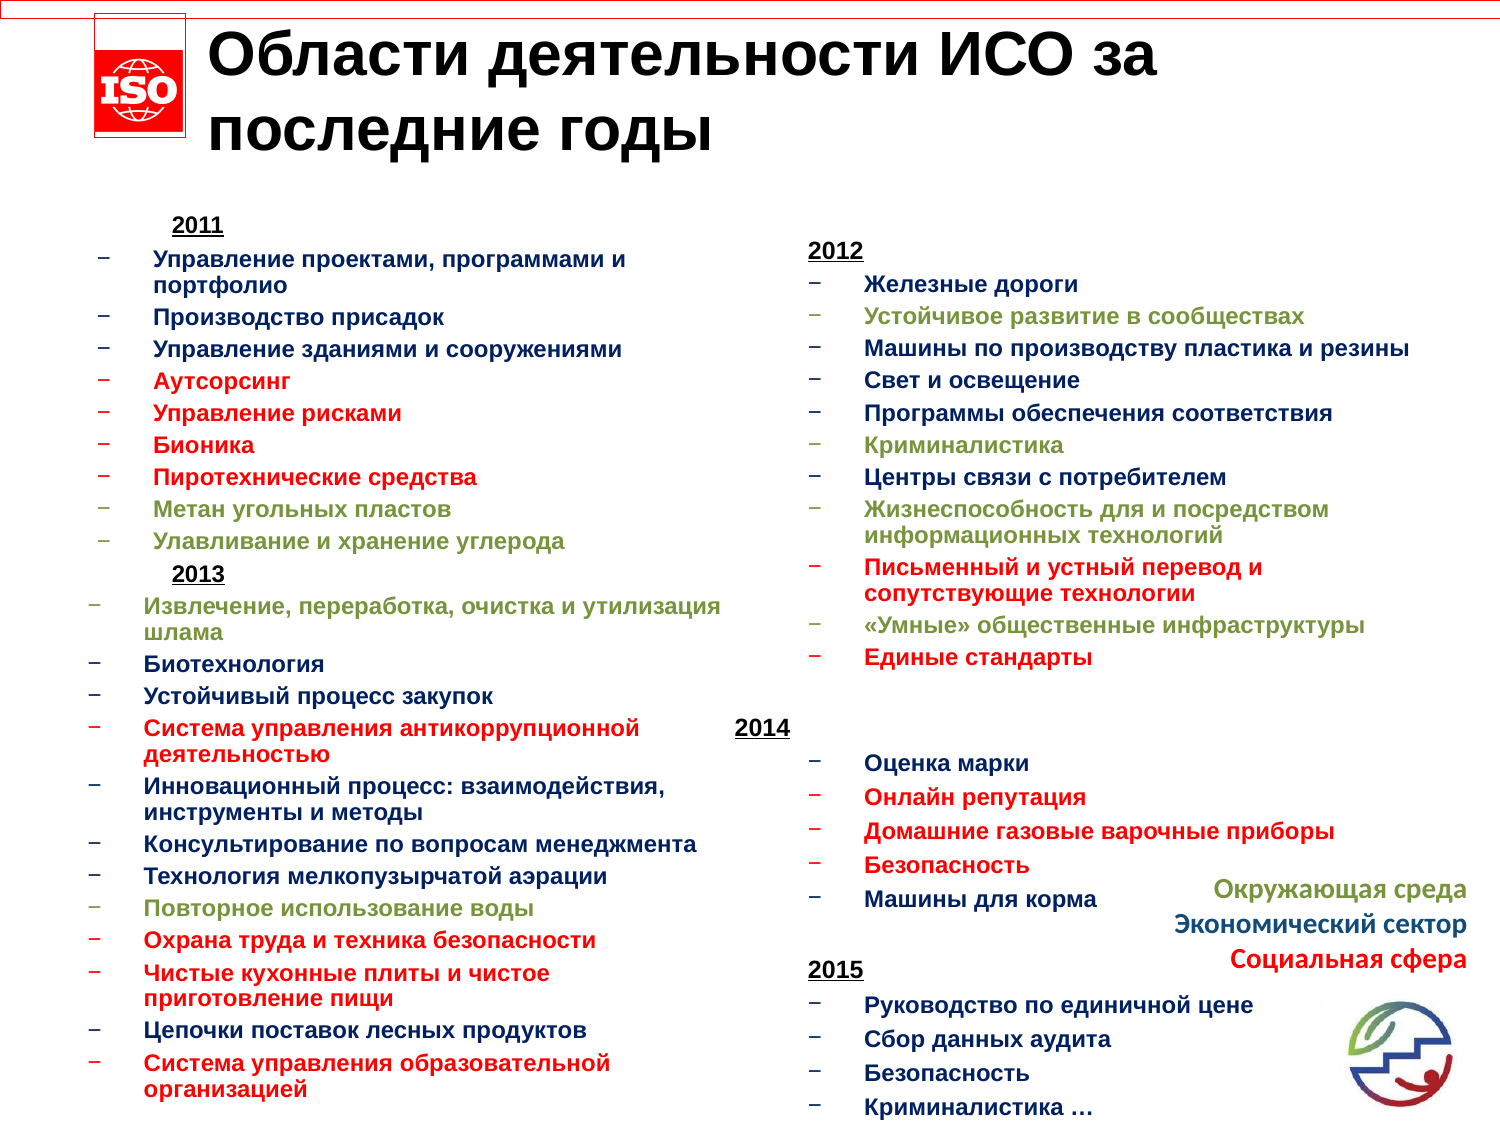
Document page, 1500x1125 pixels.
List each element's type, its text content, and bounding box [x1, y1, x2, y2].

text_box 2011 Управление проектами, программами и портфолио Производство присадок Управление зданиями и сооружениями Аутсорсинг Управление рисками Бионика Пиротехнические средства Метан угольных пластов Улавливание и хранение углерода 2013 Извлечение, переработка, очистка и утилизация шлама Биотехнология Устойчивый процесс закупок Система управления антикоррупционной деятельностью Инновационный процесс: взаимодействия, инструменты и методы Консультирование по вопросам менеджмента Технология мелкопузырчатой аэрации Повторное использование воды Охрана труда и техника безопасности Чистые кухонные плиты и чистое приготовление пищи Цепочки поставок лесных продуктов Система управления образовательной организацией [0, 201, 751, 1125]
title Области деятельности ИСО за последние годы [192, 28, 1500, 147]
text_box 2012 Железные дороги Устойчивое развитие в сообществах Машины по производству пластика и резины Свет и освещение Программы обеспечения соответствия Криминалистика Центры связи с потребителем Жизнеспособность для и посредством информационных технологий Письменный и устный перевод и сопутствующие технологии «Умные» общественные инфраструктуры Единые стандарты 2014 Оценка марки Онлайн репутация Домашние газовые варочные приборы Безопасность Машины для корма 2015 Руководство по единичной цене Сбор данных аудита Безопасность Криминалистика … [584, 234, 1433, 1125]
text_box Окружающая среда Экономический сектор Социальная сфера [1433, 861, 1483, 982]
picture [1299, 999, 1500, 1109]
